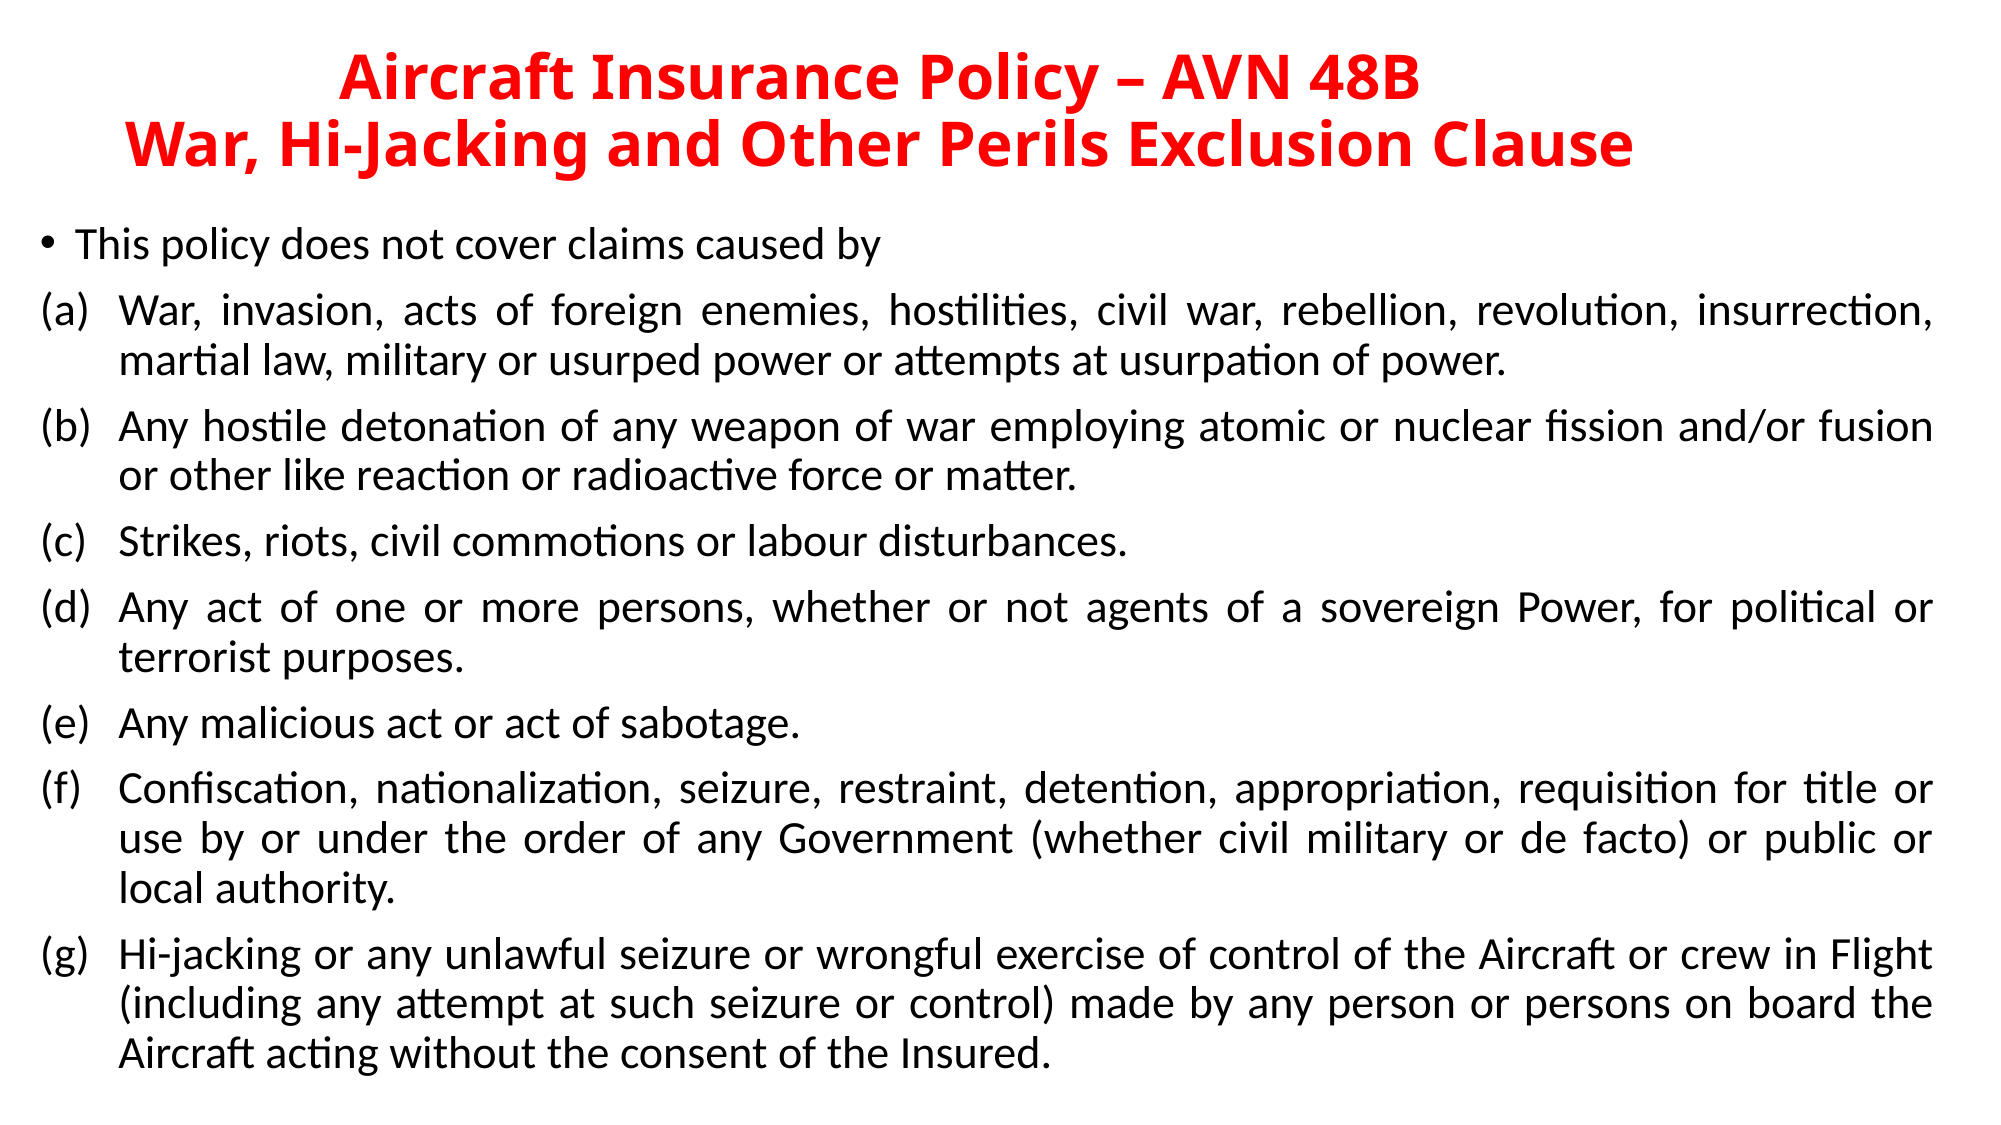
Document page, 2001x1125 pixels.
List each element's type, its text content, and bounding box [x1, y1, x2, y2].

list This policy does not cover claims caused by War, invasion, acts of foreign enemies, hostilities, civil war, rebellion, revolution, insurrection, martial law, military or usurped power or attempts at usurpation of power. Any hostile detonation of any weapon of war employing atomic or nuclear fission and/or fusion or other like reaction or radioactive force or matter. Strikes, riots, civil commotions or labour disturbances. Any act of one or more persons, whether or not agents of a sovereign Power, for political or terrorist purposes. Any malicious act or act of sabotage. Confiscation, nationalization, seizure, restraint, detention, appropriation, requisition for title or use by or under the order of any Government (whether civil military or de facto) or public or local authority. Hi-jacking or any unlawful seizure or wrongful exercise of control of the Aircraft or crew in Flight (including any attempt at such seizure or control) made by any person or persons on board the Aircraft acting without the consent of the Insured. [24, 212, 1950, 1088]
title Aircraft Insurance Policy – AVN 48B War, Hi-Jacking and Other Perils Exclusion Clause [50, 37, 1713, 188]
